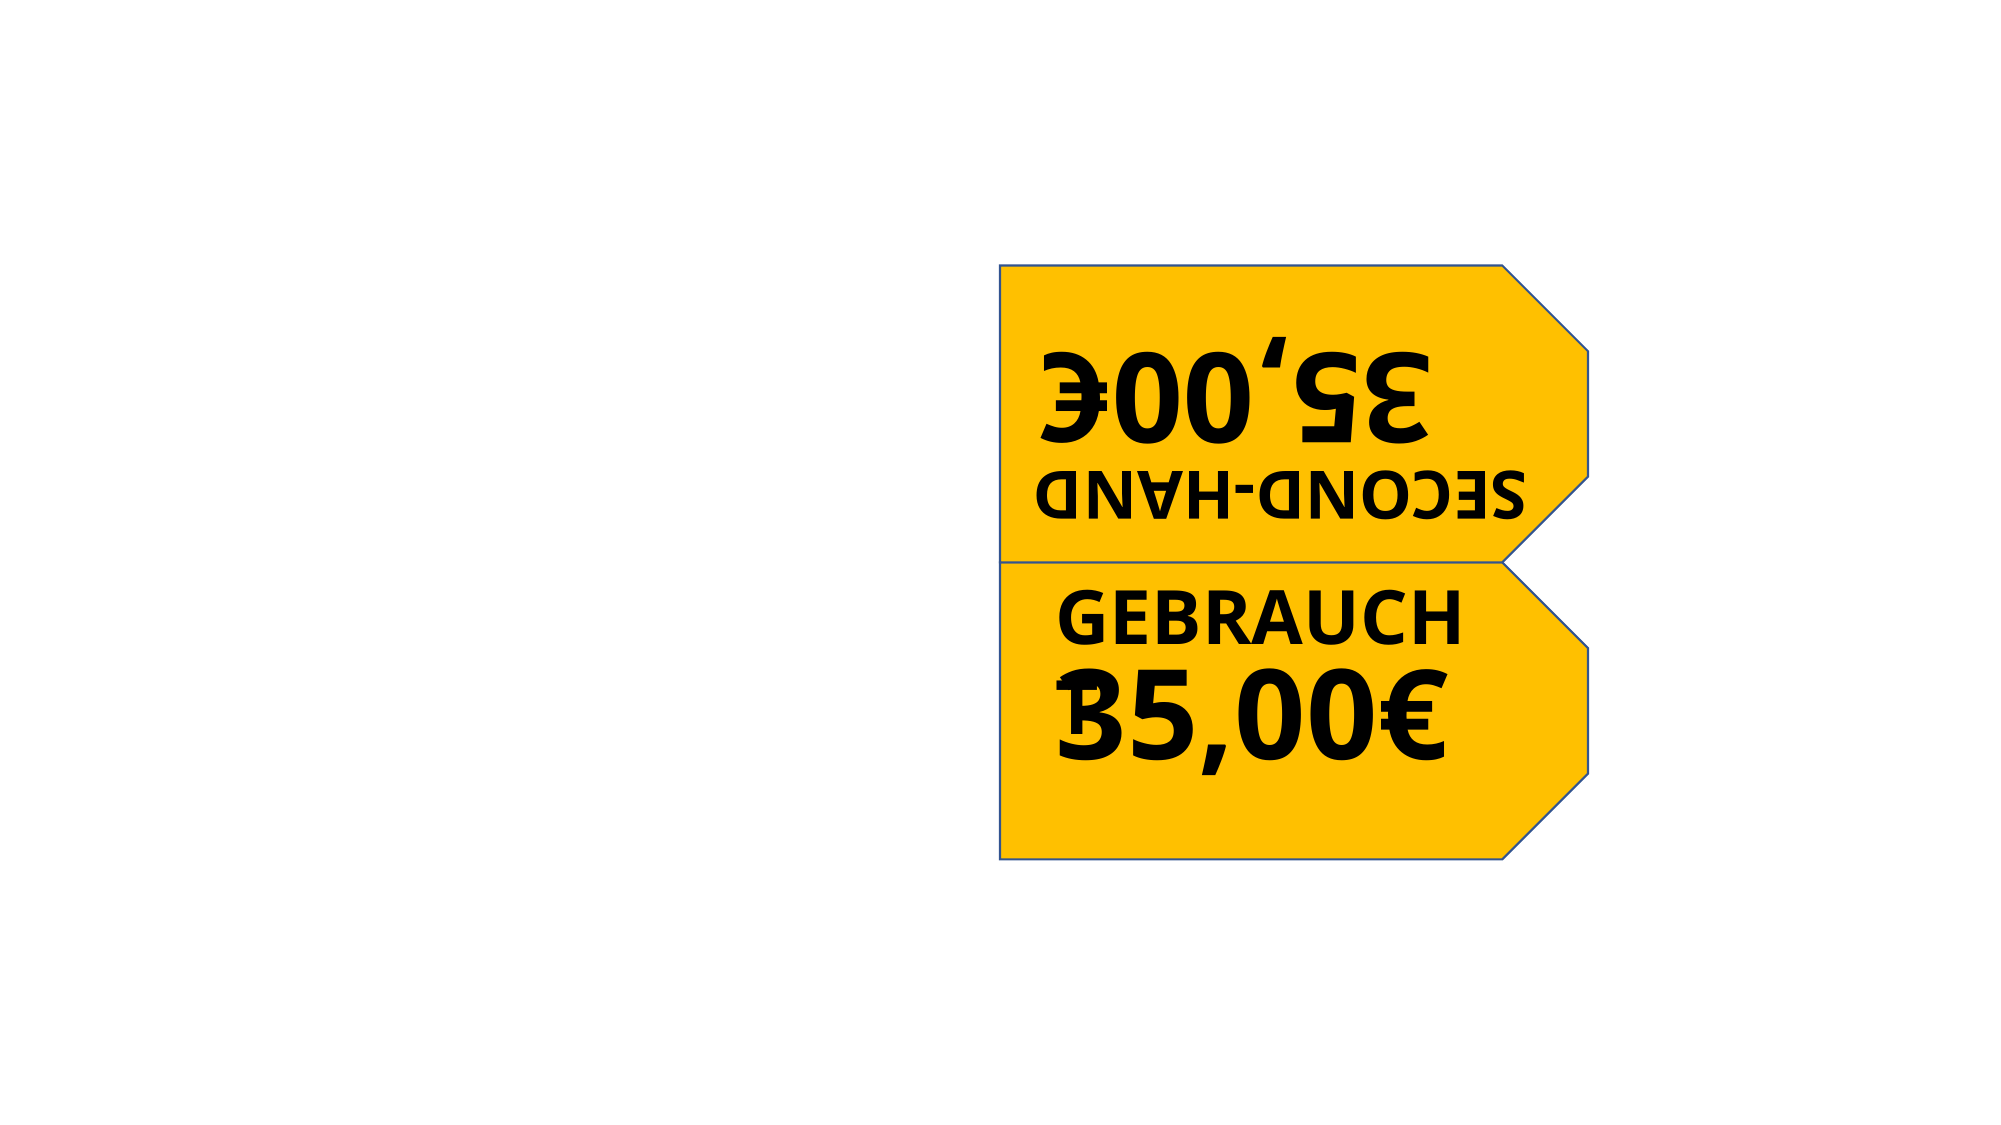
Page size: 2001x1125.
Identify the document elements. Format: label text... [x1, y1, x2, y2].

text_box [998, 264, 1590, 524]
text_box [999, 562, 1588, 860]
text_box [998, 546, 1521, 564]
text_box SECOND-HAND [975, 450, 1543, 546]
text_box 35,00€ [973, 321, 1449, 487]
